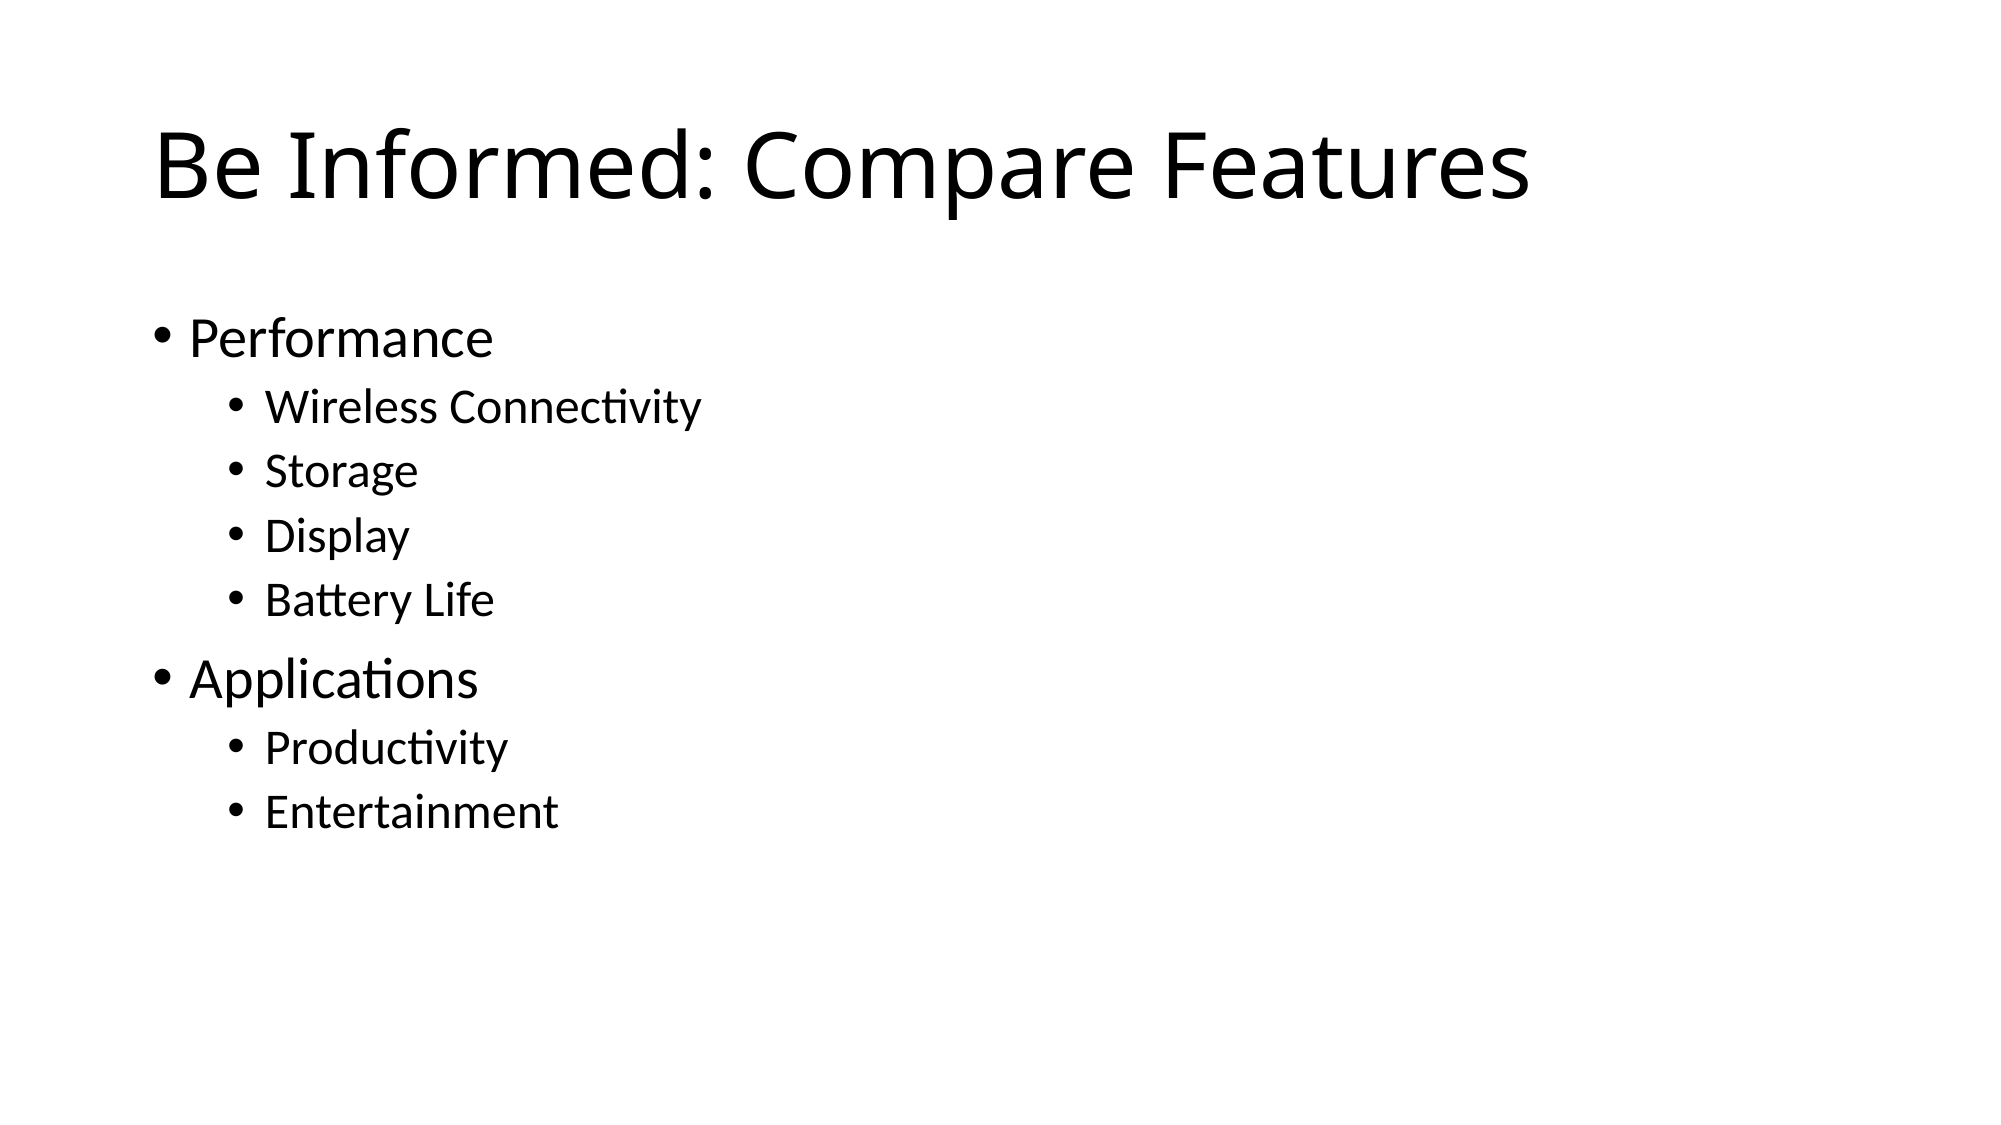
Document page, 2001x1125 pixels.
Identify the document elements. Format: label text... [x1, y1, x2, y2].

list Performance Wireless Connectivity Storage Display Battery Life Applications Productivity Entertainment [137, 299, 1863, 1014]
title Be Informed: Compare Features [137, 59, 1863, 278]
